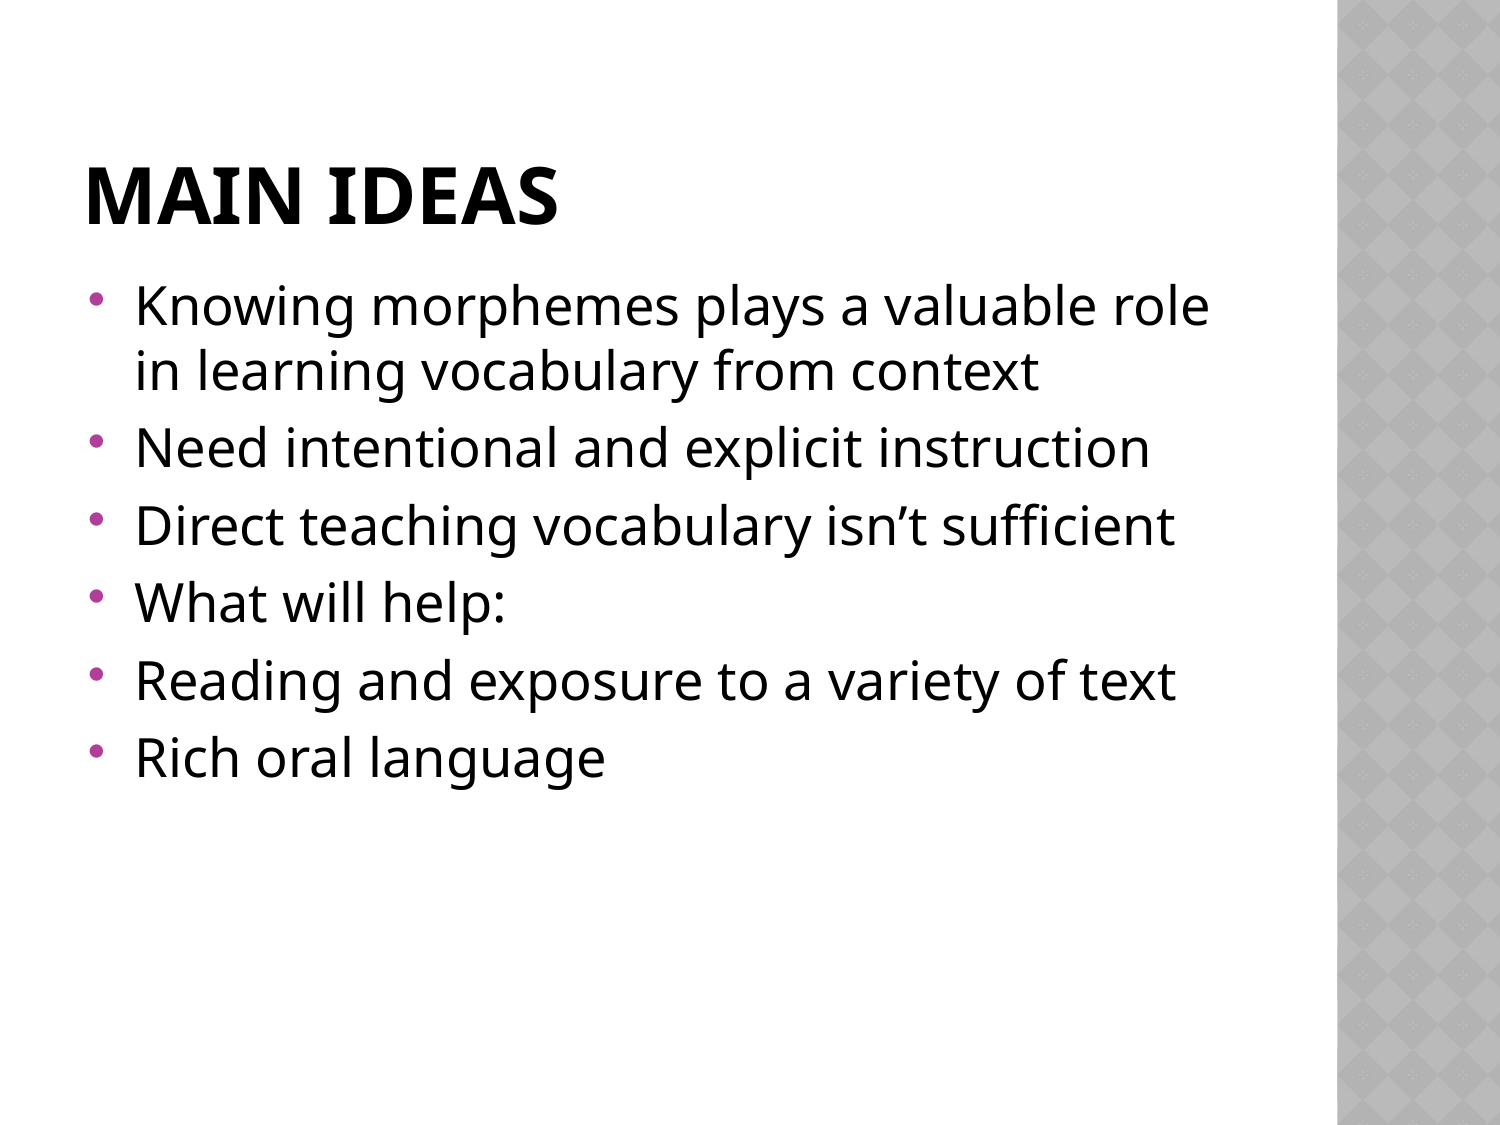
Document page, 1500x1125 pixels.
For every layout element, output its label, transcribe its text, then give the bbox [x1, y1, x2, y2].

title Main ideas [75, 52, 1263, 240]
list Knowing morphemes plays a valuable role in learning vocabulary from context Need intentional and explicit instruction Direct teaching vocabulary isn’t sufficient What will help: Reading and exposure to a variety of text Rich oral language [75, 264, 1263, 1059]
